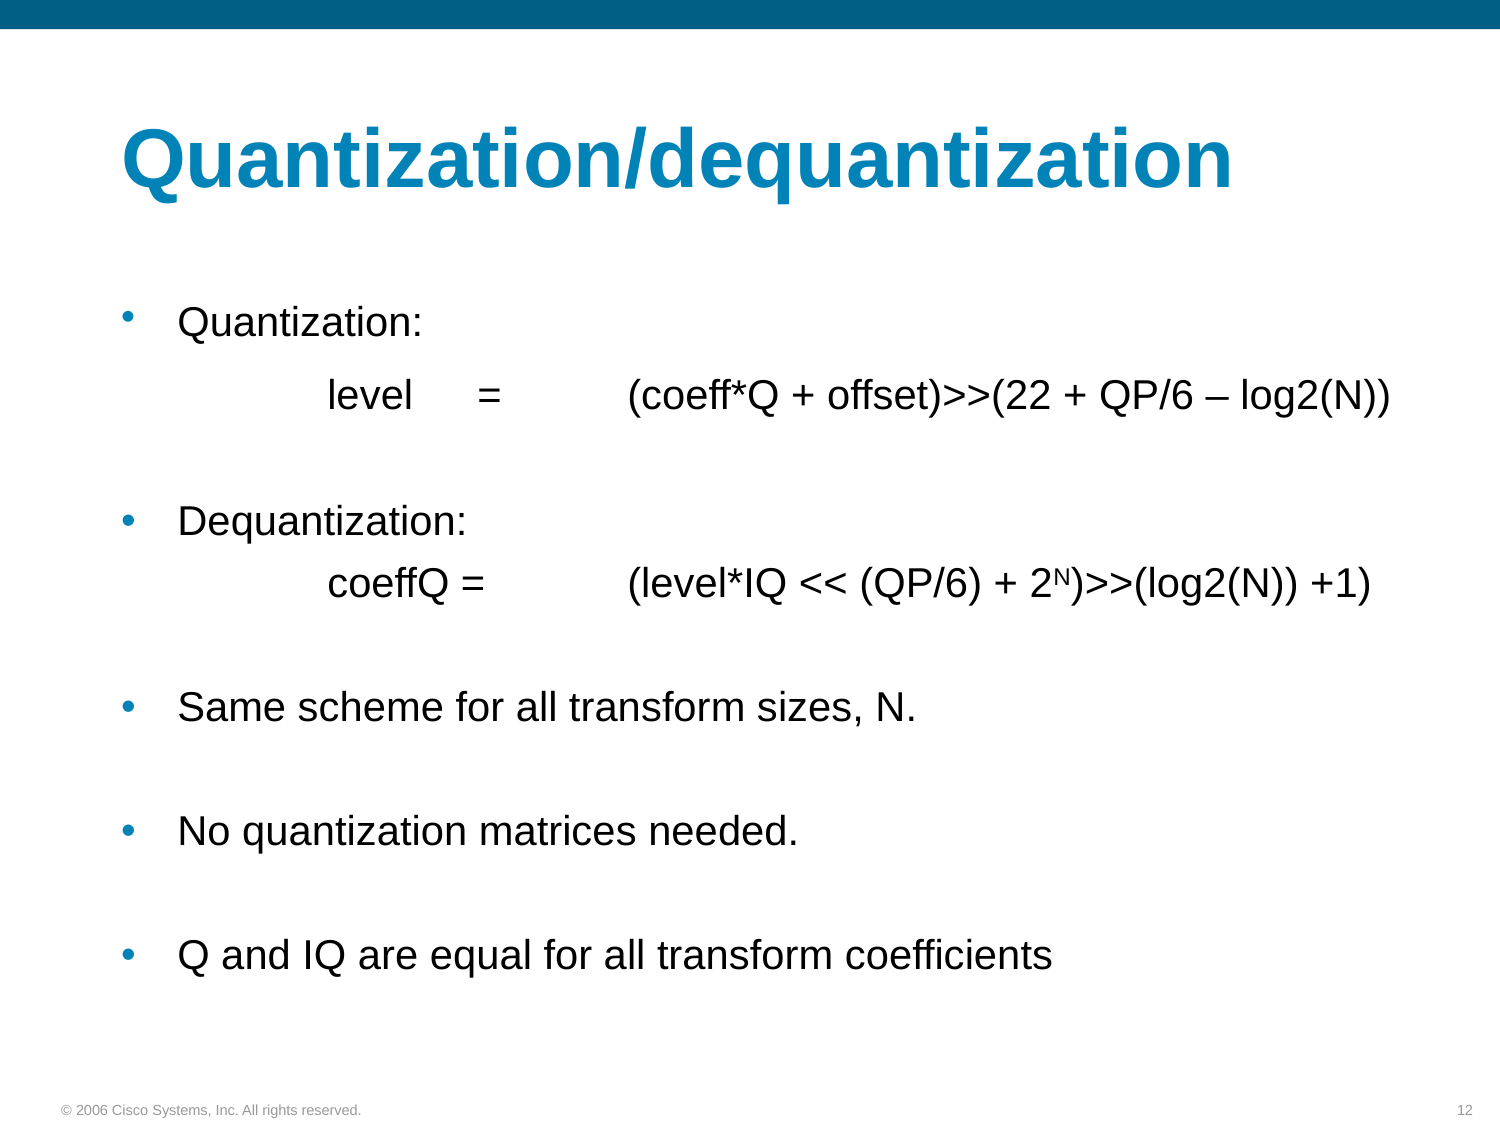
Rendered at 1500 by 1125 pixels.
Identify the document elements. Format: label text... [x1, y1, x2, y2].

list Quantization: level = (coeff*Q + offset)>>(22 + QP/6 – log2(N)) Dequantization: coeffQ = (level*IQ << (QP/6) + 2N)>>(log2(N)) +1) Same scheme for all transform sizes, N. No quantization matrices needed. Q and IQ are equal for all transform coefficients [107, 291, 1426, 988]
title Quantization/dequantization [107, 74, 1444, 213]
